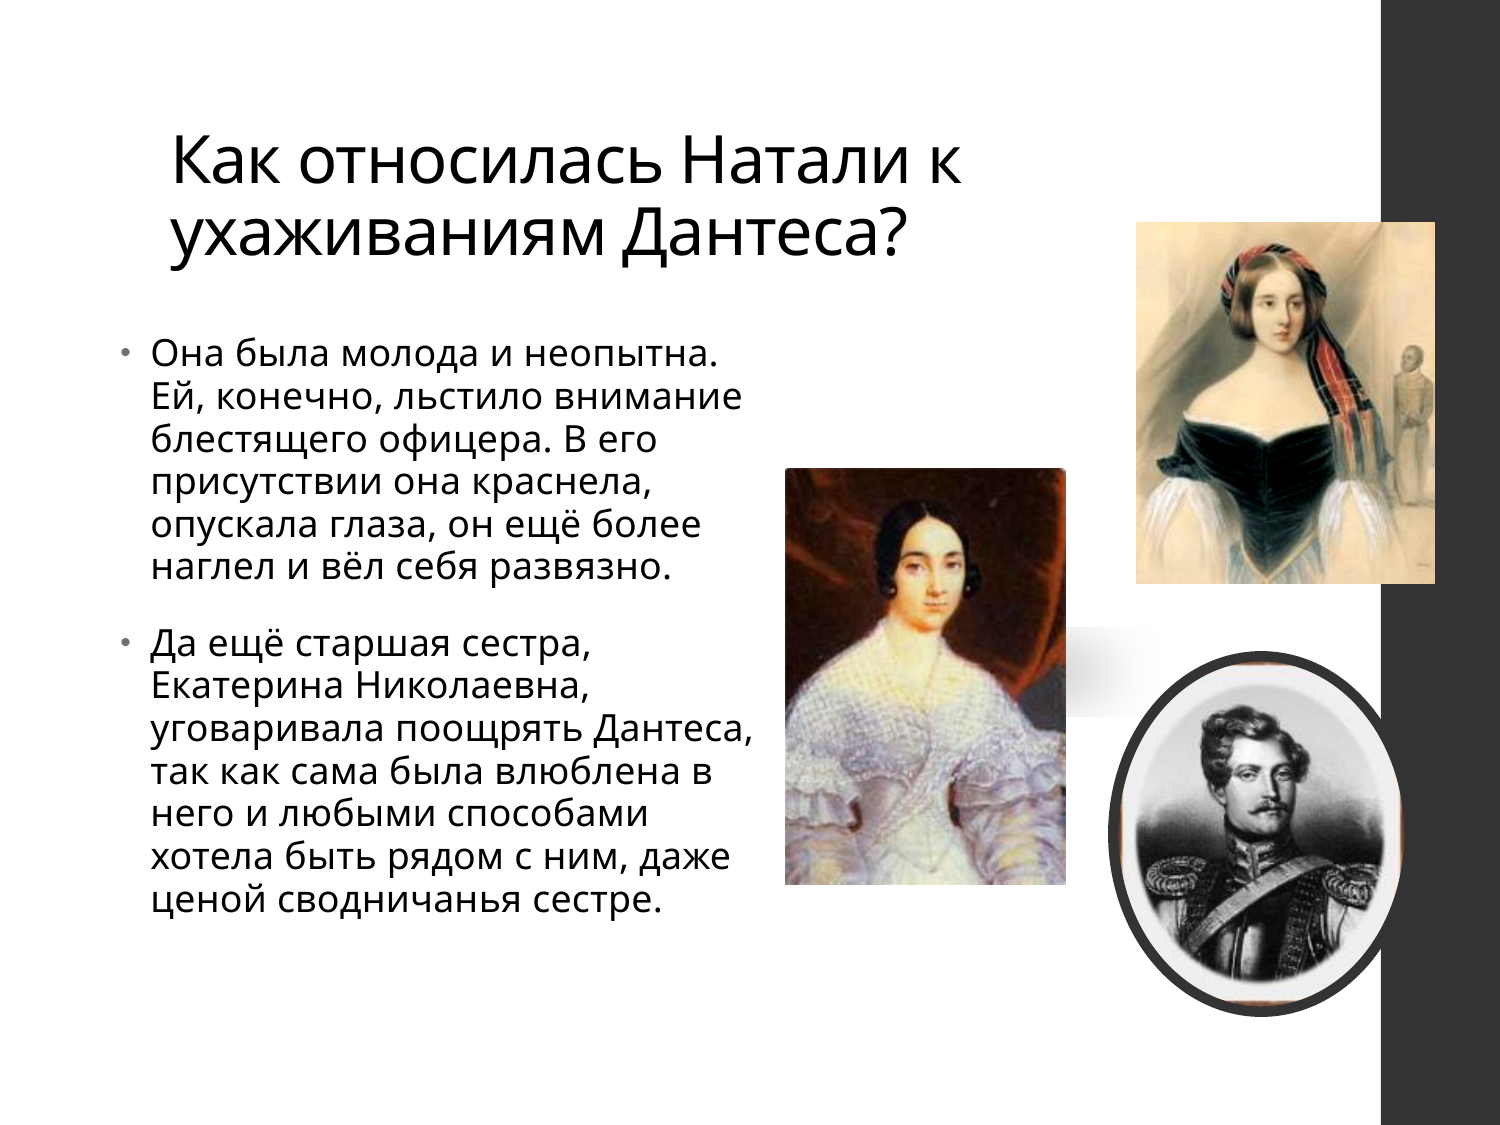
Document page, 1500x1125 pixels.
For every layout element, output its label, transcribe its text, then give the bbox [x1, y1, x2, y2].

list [1136, 222, 1435, 584]
title Как относилась Натали к ухаживаниям Дантеса? [155, 60, 1348, 278]
list Она была молода и неопытна. Ей, конечно, льстило внимание блестящего офицера. В его присутствии она краснела, опускала глаза, он ещё более наглел и вёл себя развязно. Да ещё старшая сестра, Екатерина Николаевна, уговаривала поощрять Дантеса, так как сама была влюблена в него и любыми способами хотела быть рядом с ним, даже ценой сводничанья сестре. [105, 324, 782, 1000]
picture [1112, 656, 1410, 1012]
picture [784, 468, 1067, 885]
